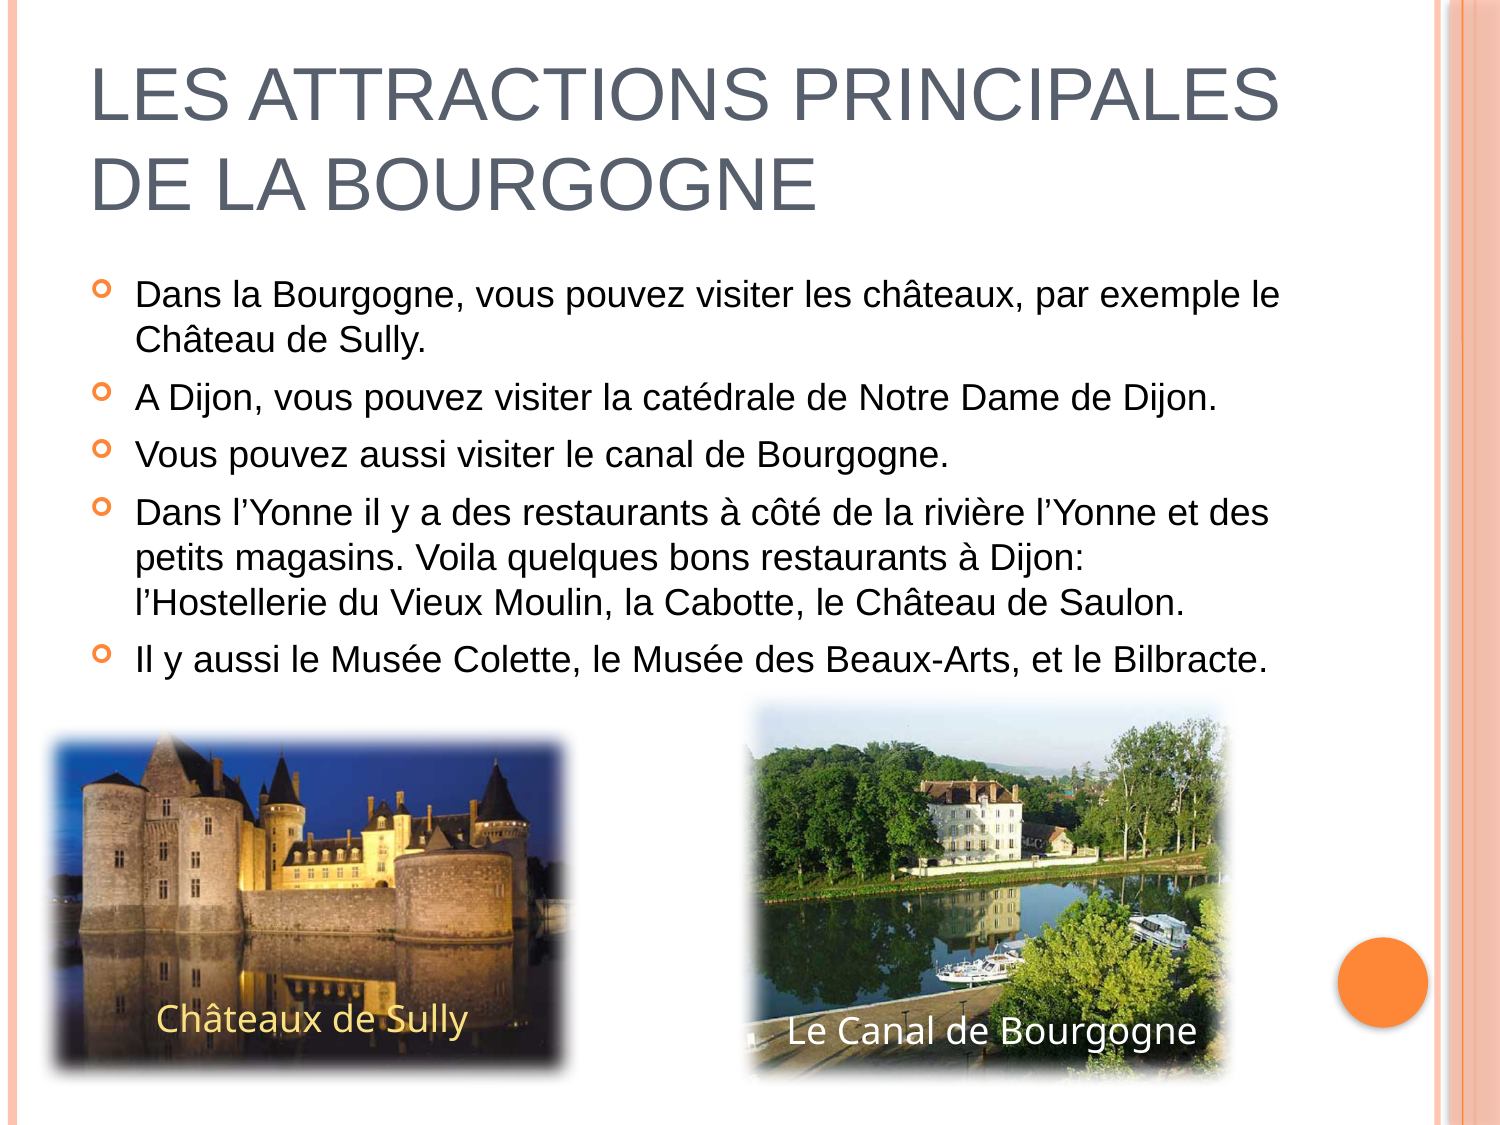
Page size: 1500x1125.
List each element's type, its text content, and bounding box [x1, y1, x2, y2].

picture [36, 724, 582, 1088]
picture [736, 686, 1239, 1088]
list Dans la Bourgogne, vous pouvez visiter les châteaux, par exemple le Château de Sully. A Dijon, vous pouvez visiter la catédrale de Notre Dame de Dijon. Vous pouvez aussi visiter le canal de Bourgogne. Dans l’Yonne il y a des restaurants à côté de la rivière l’Yonne et des petits magasins. Voila quelques bons restaurants à Dijon: l’Hostellerie du Vieux Moulin, la Cabotte, le Château de Saulon. Il y aussi le Musée Colette, le Musée des Beaux-Arts, et le Bilbracte. [74, 262, 1301, 1063]
title Les attractions principales de la Bourgogne [75, 45, 1300, 233]
